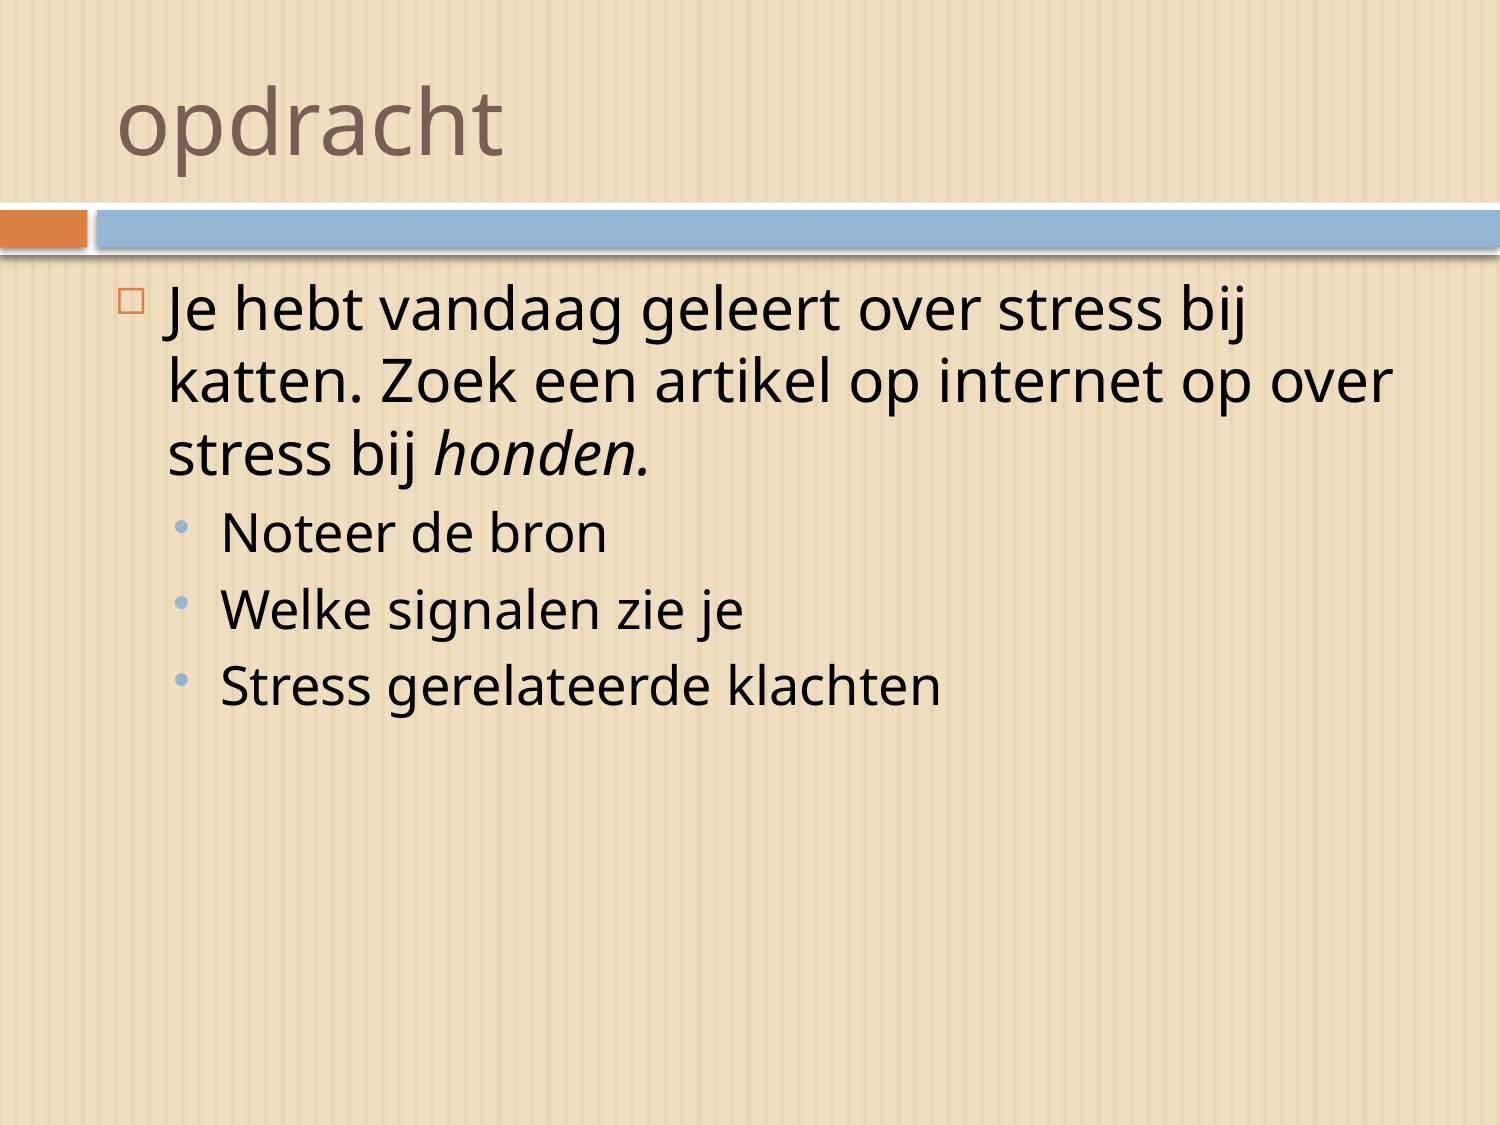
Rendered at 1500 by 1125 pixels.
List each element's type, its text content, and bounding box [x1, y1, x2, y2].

title opdracht [100, 37, 1438, 200]
list Je hebt vandaag geleert over stress bij katten. Zoek een artikel op internet op over stress bij honden. Noteer de bron Welke signalen zie je Stress gerelateerde klachten [100, 262, 1438, 1000]
